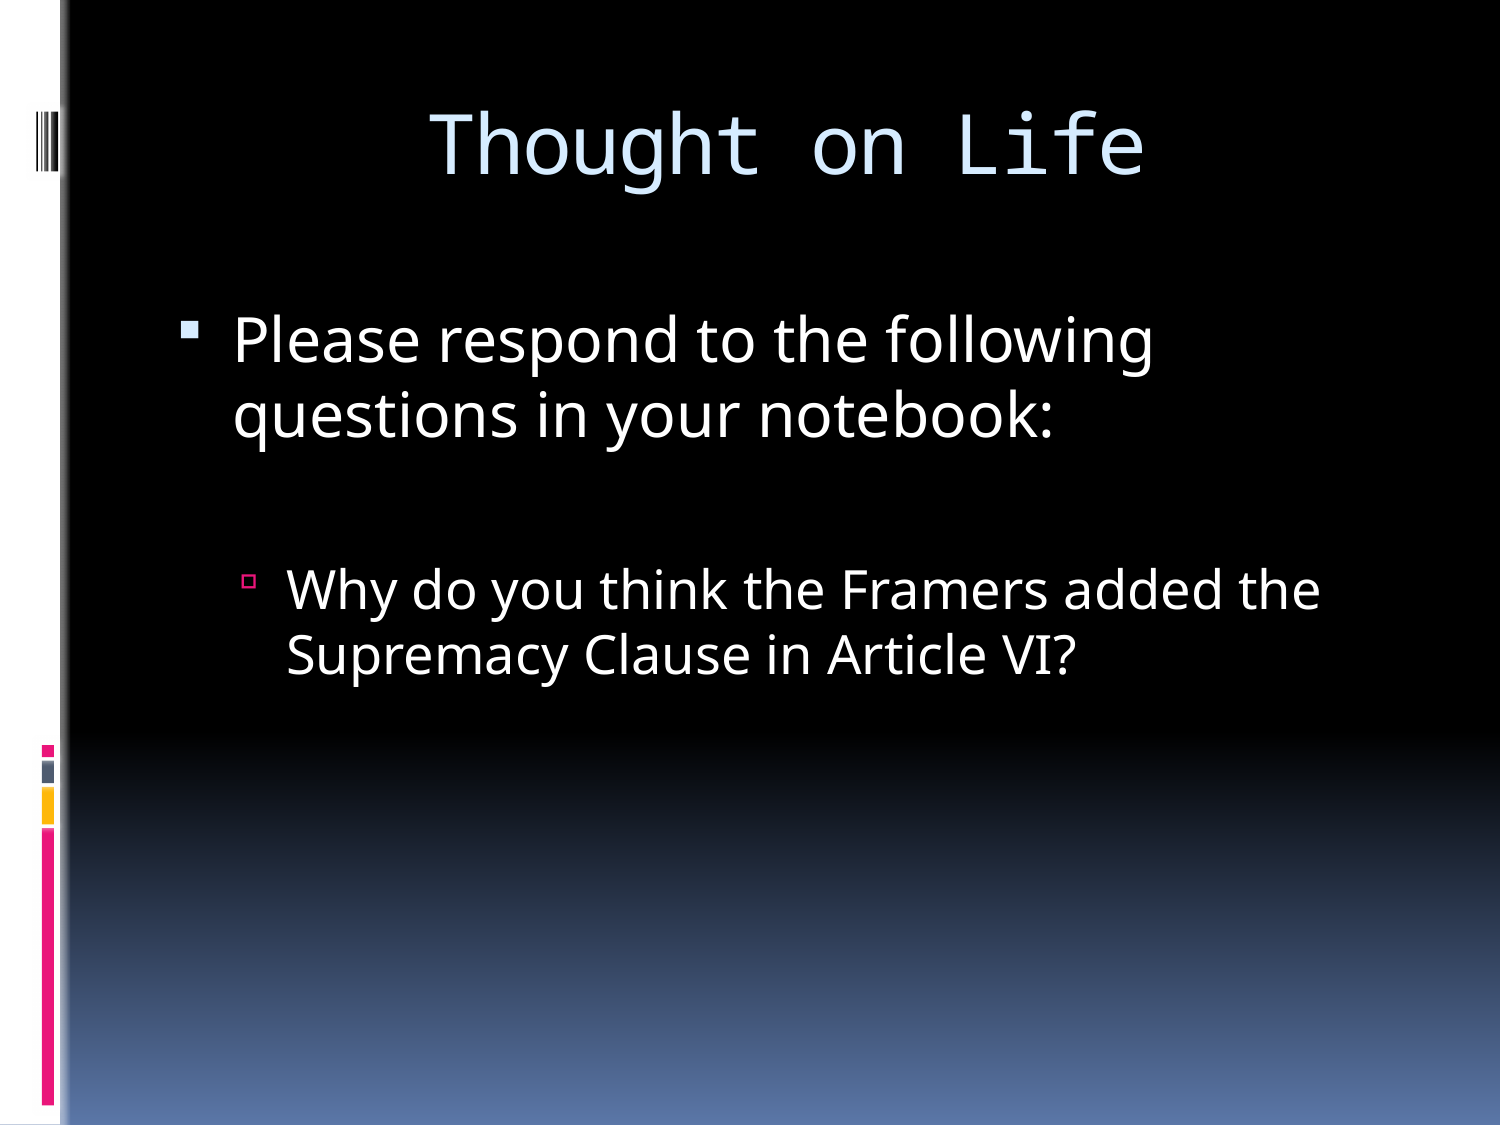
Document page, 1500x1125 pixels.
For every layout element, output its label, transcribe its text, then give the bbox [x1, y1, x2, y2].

list Please respond to the following questions in your notebook: Why do you think the Framers added the Supremacy Clause in Article VI? [150, 292, 1425, 1043]
title Thought on Life [150, 83, 1425, 234]
